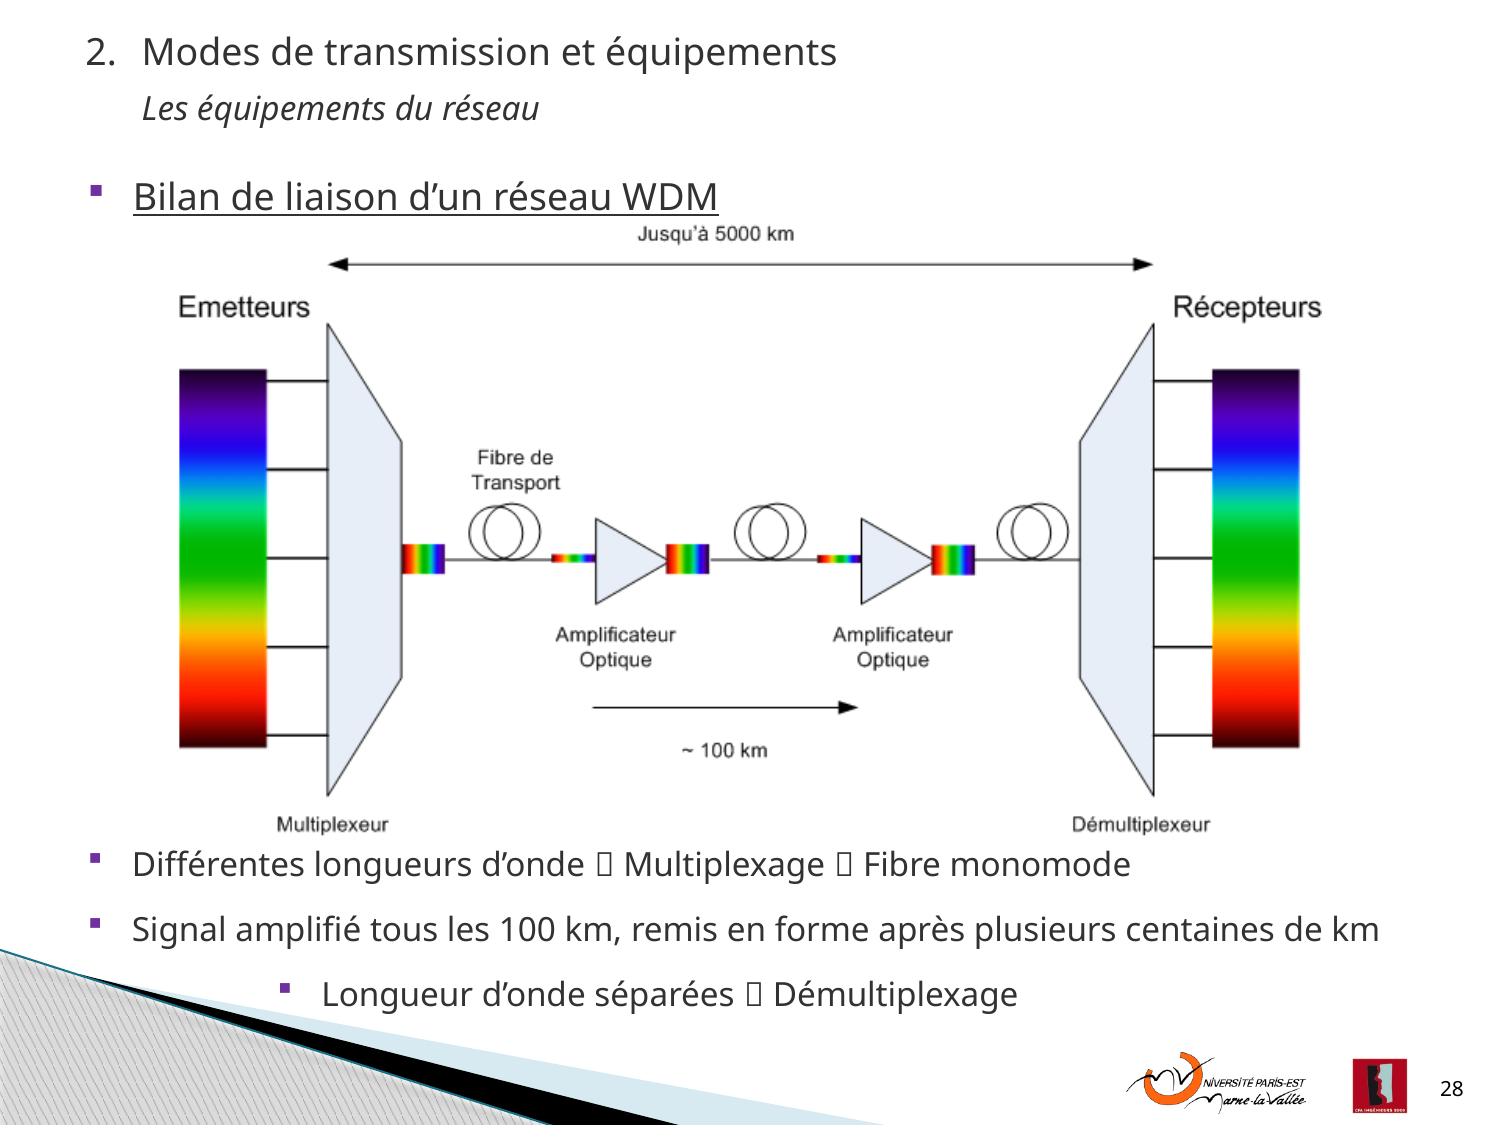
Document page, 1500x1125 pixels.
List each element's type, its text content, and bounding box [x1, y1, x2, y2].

slide_number 28 [1418, 1051, 1479, 1112]
picture [1126, 1052, 1306, 1114]
text_box Bilan de liaison d’un réseau WDM Différentes longueurs d’onde  Multiplexage  Fibre monomode Signal amplifié tous les 100 km, remis en forme après plusieurs centaines de km Longueur d’onde séparées  Démultiplexage [72, 160, 1500, 1046]
picture [1351, 1057, 1408, 1114]
text_box Modes de transmission et équipements Les équipements du réseau [70, 11, 1425, 137]
picture [177, 219, 1323, 838]
